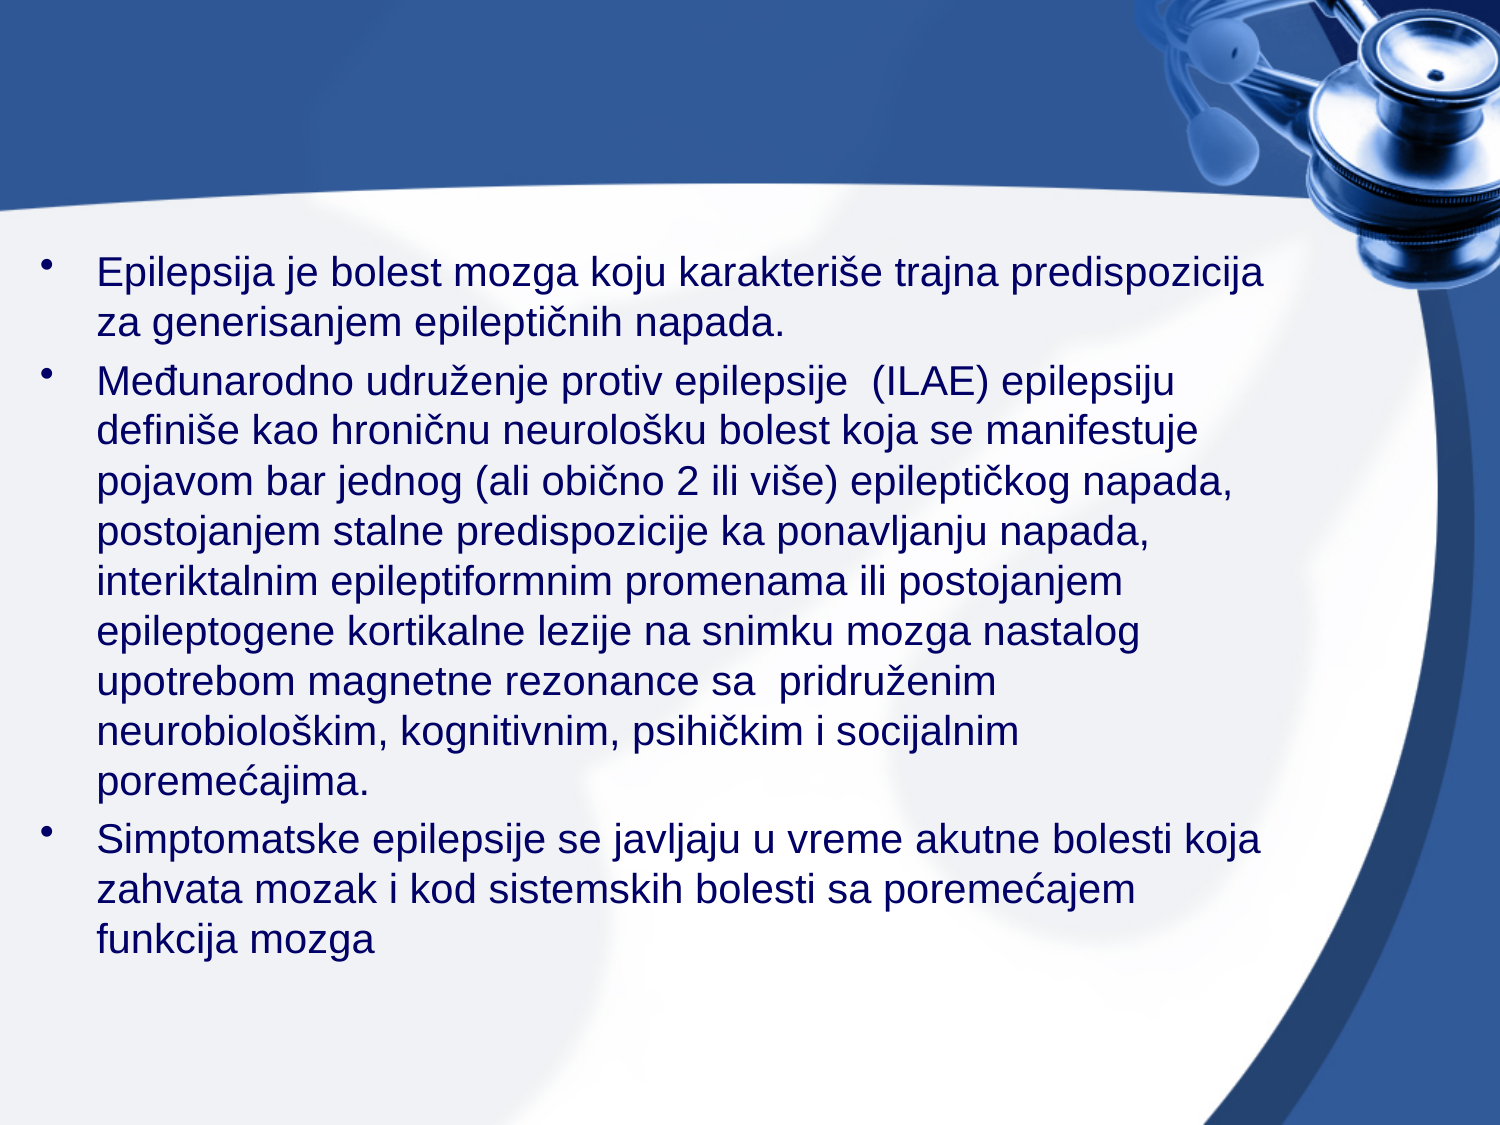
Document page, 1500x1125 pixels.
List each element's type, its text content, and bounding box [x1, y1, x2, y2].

list Epilepsija je bolest mozga koju karakteriše trajna predispozicija za generisanjem epileptičnih napada. Međunarodno udruženje protiv epilepsije (ILAE) epilepsiju definiše kao hroničnu neurološku bolest koja se manifestuje pojavom bar jednog (ali obično 2 ili više) epileptičkog napada, postojanjem stalne predispozicije ka ponavljanju napada, interiktalnim epileptiformnim promenama ili postojanjem epileptogene kortikalne lezije na snimku mozga nastalog upotrebom magnetne rezonance sa pridruženim neurobiološkim, kognitivnim, psihičkim i socijalnim poremećajima. Simptomatske epilepsije se javljaju u vreme akutne bolesti koja zahvata mozak i kod sistemskih bolesti sa poremećajem funkcija mozga [24, 237, 1288, 1013]
slide_number 3 [937, 1062, 1294, 1101]
picture [0, 0, 1500, 1125]
